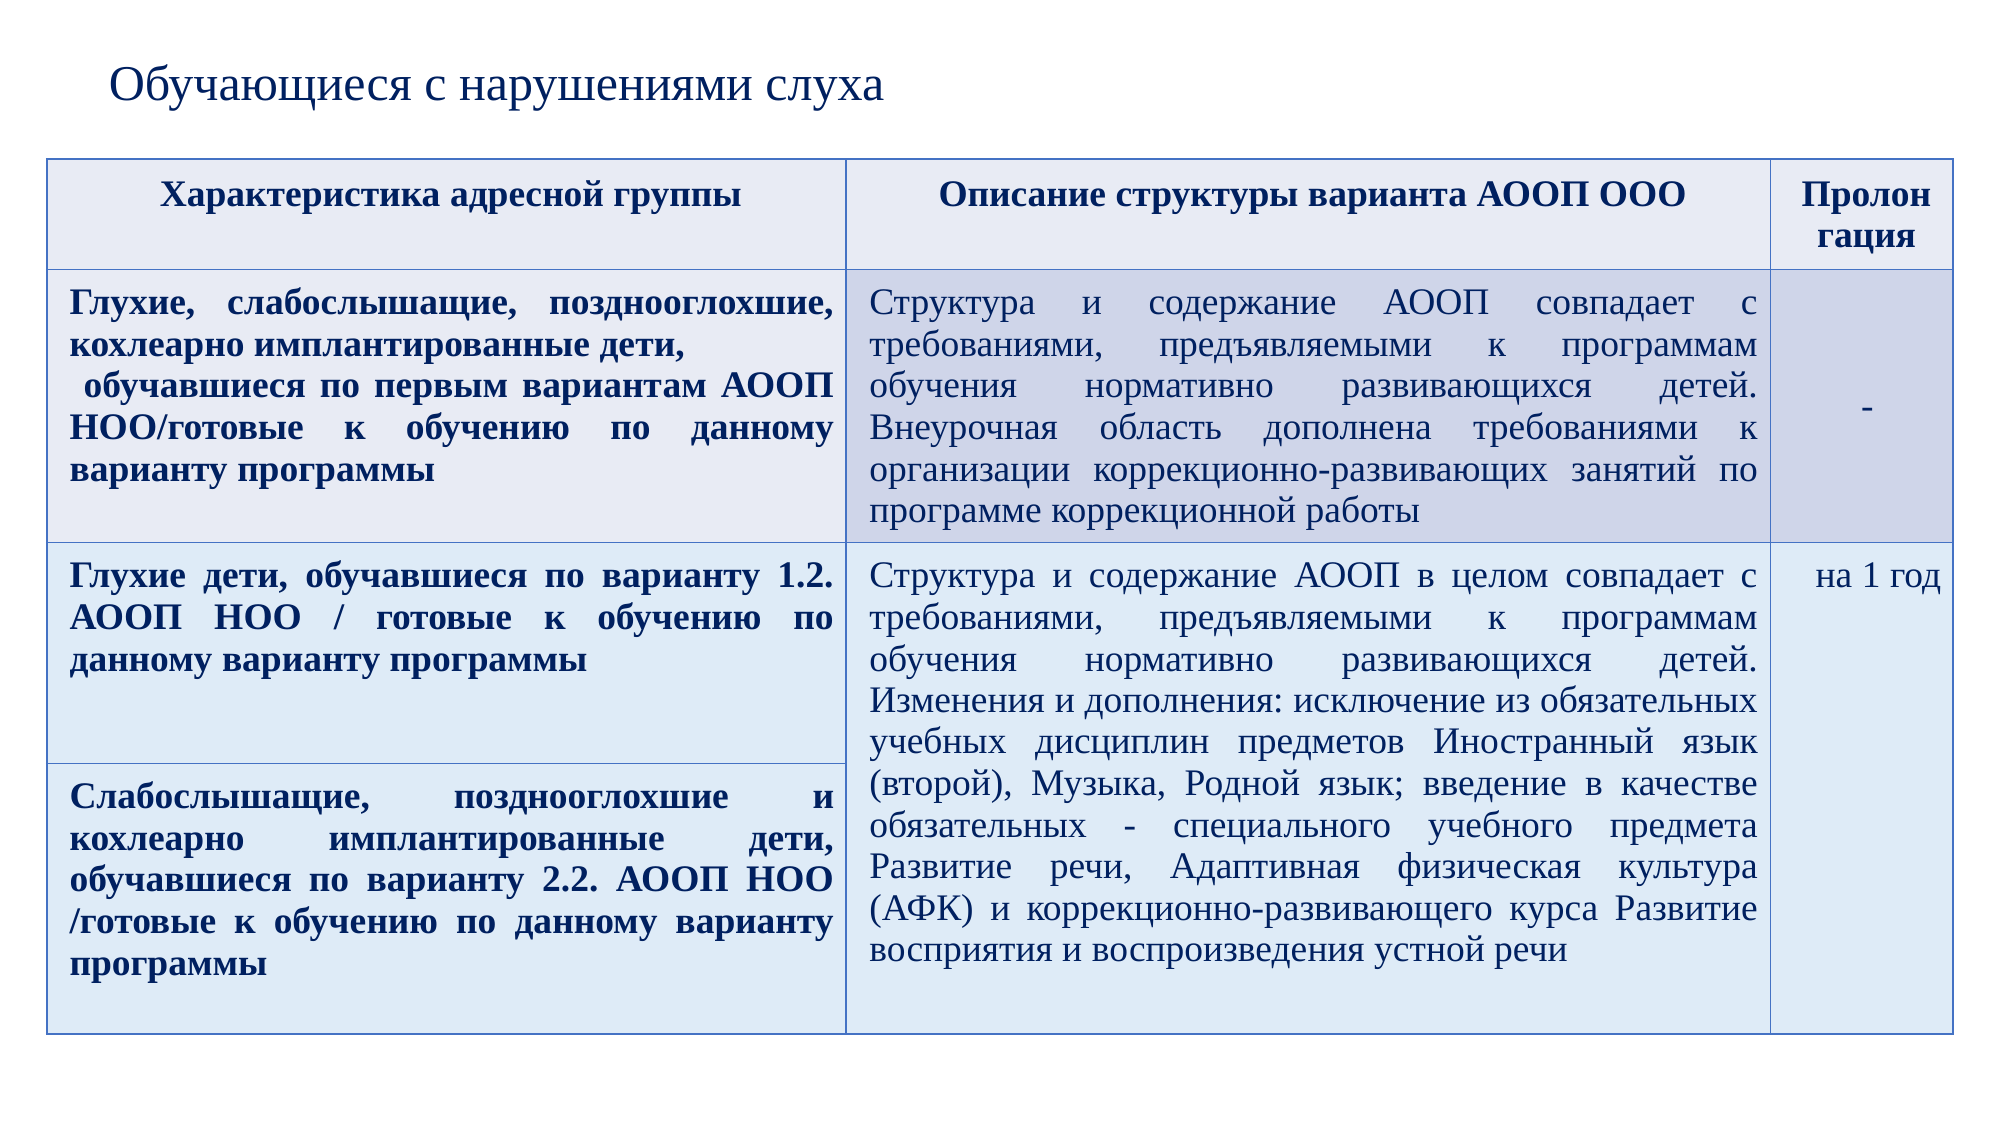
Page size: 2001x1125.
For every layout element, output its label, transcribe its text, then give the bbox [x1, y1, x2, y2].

table_header Пролонгация [1771, 160, 1952, 269]
table_header Характеристика адресной группы [48, 160, 845, 269]
table_cell на 1 год [1771, 543, 1952, 1033]
table_header Описание структуры варианта АООП ООО [847, 195, 1770, 269]
table_cell Структура и содержание АООП совпадает с требованиями, предъявляемыми к программам обучения нормативно развивающихся детей. Внеурочная область дополнена требованиями к организации коррекционно-развивающих занятий по программе коррекционной работы [847, 270, 1770, 542]
title Обучающиеся с нарушениями слуха [93, 0, 1819, 195]
table_cell Структура и содержание АООП в целом совпадает с требованиями, предъявляемыми к программам обучения нормативно развивающихся детей. Изменения и дополнения: исключение из обязательных учебных дисциплин предметов Иностранный язык (второй), Музыка, Родной язык; введение в качестве обязательных - специального учебного предмета Развитие речи, Адаптивная физическая культура (АФК) и коррекционно-развивающего курса Развитие восприятия и воспроизведения устной речи [847, 543, 1770, 1033]
table_cell Глухие дети, обучавшиеся по варианту 1.2. АООП НОО / готовые к обучению по данному варианту программы [48, 543, 845, 763]
table_cell Глухие, слабослышащие, позднооглохшие, кохлеарно имплантированные дети, обучавшиеся по первым вариантам АООП НОО/готовые к обучению по данному варианту программы [48, 270, 845, 542]
table_cell Слабослышащие, позднооглохшие и кохлеарно имплантированные дети, обучавшиеся по варианту 2.2. АООП НОО /готовые к обучению по данному варианту программы [48, 764, 845, 1033]
table_cell - [1771, 270, 1952, 542]
